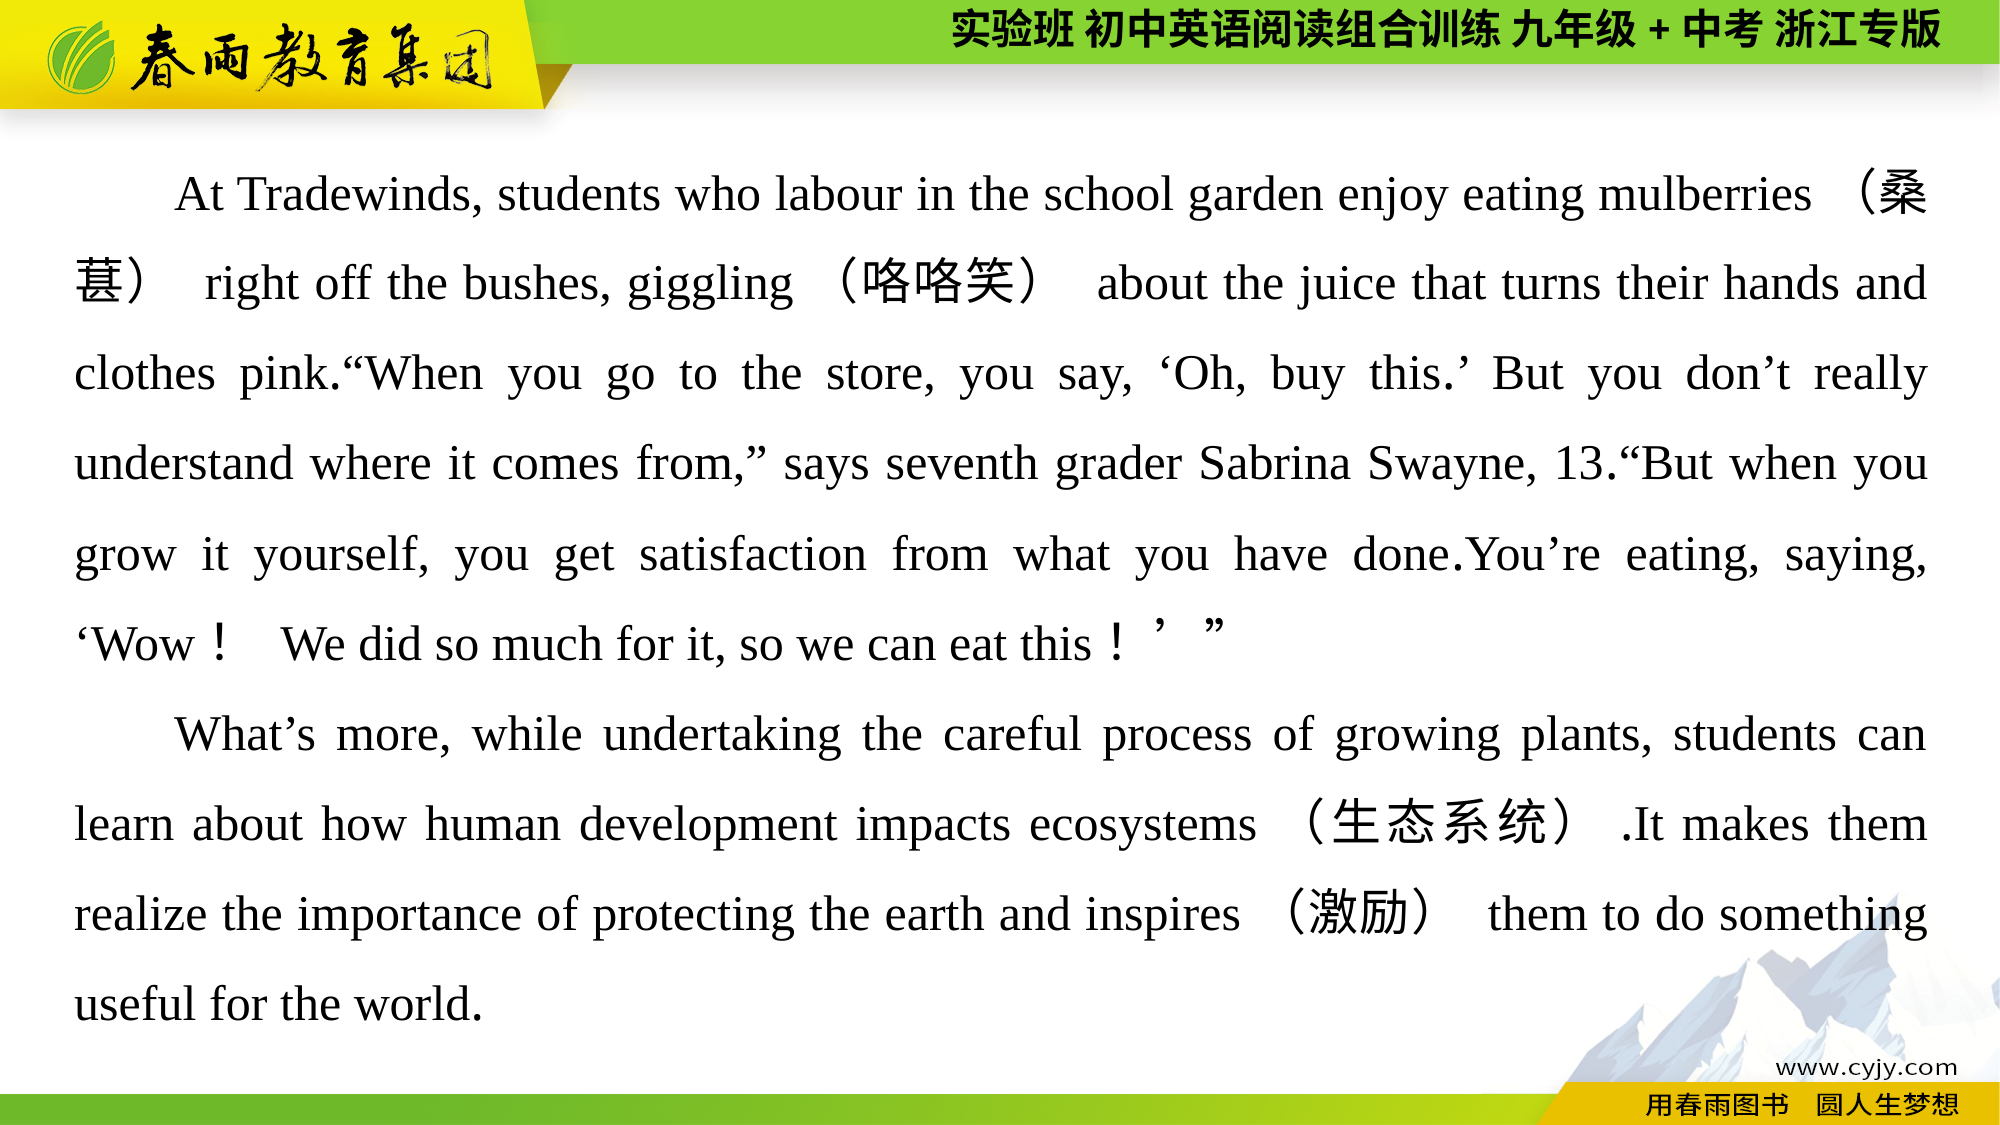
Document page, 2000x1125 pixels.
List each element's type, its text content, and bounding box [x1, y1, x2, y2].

picture [0, 0, 2000, 1125]
list At Tradewinds, students who labour in the school garden enjoy eating mulberries（桑葚） right off the bushes, giggling（咯咯笑） about the juice that turns their hands and clothes pink.“When you go to the store, you say, ‘Oh, buy this.’ But you don’t really understand where it comes from,” says seventh grader Sabrina Swayne, 13.“But when you grow it yourself, you get satisfaction from what you have done.You’re eating, saying, ‘Wow！ We did so much for it, so we can eat this！’” What’s more, while undertaking the careful process of growing plants, students can learn about how human development impacts ecosystems（生态系统）.It makes them realize the importance of protecting the earth and inspires（激励） them to do something useful for the world. [59, 122, 1944, 1047]
